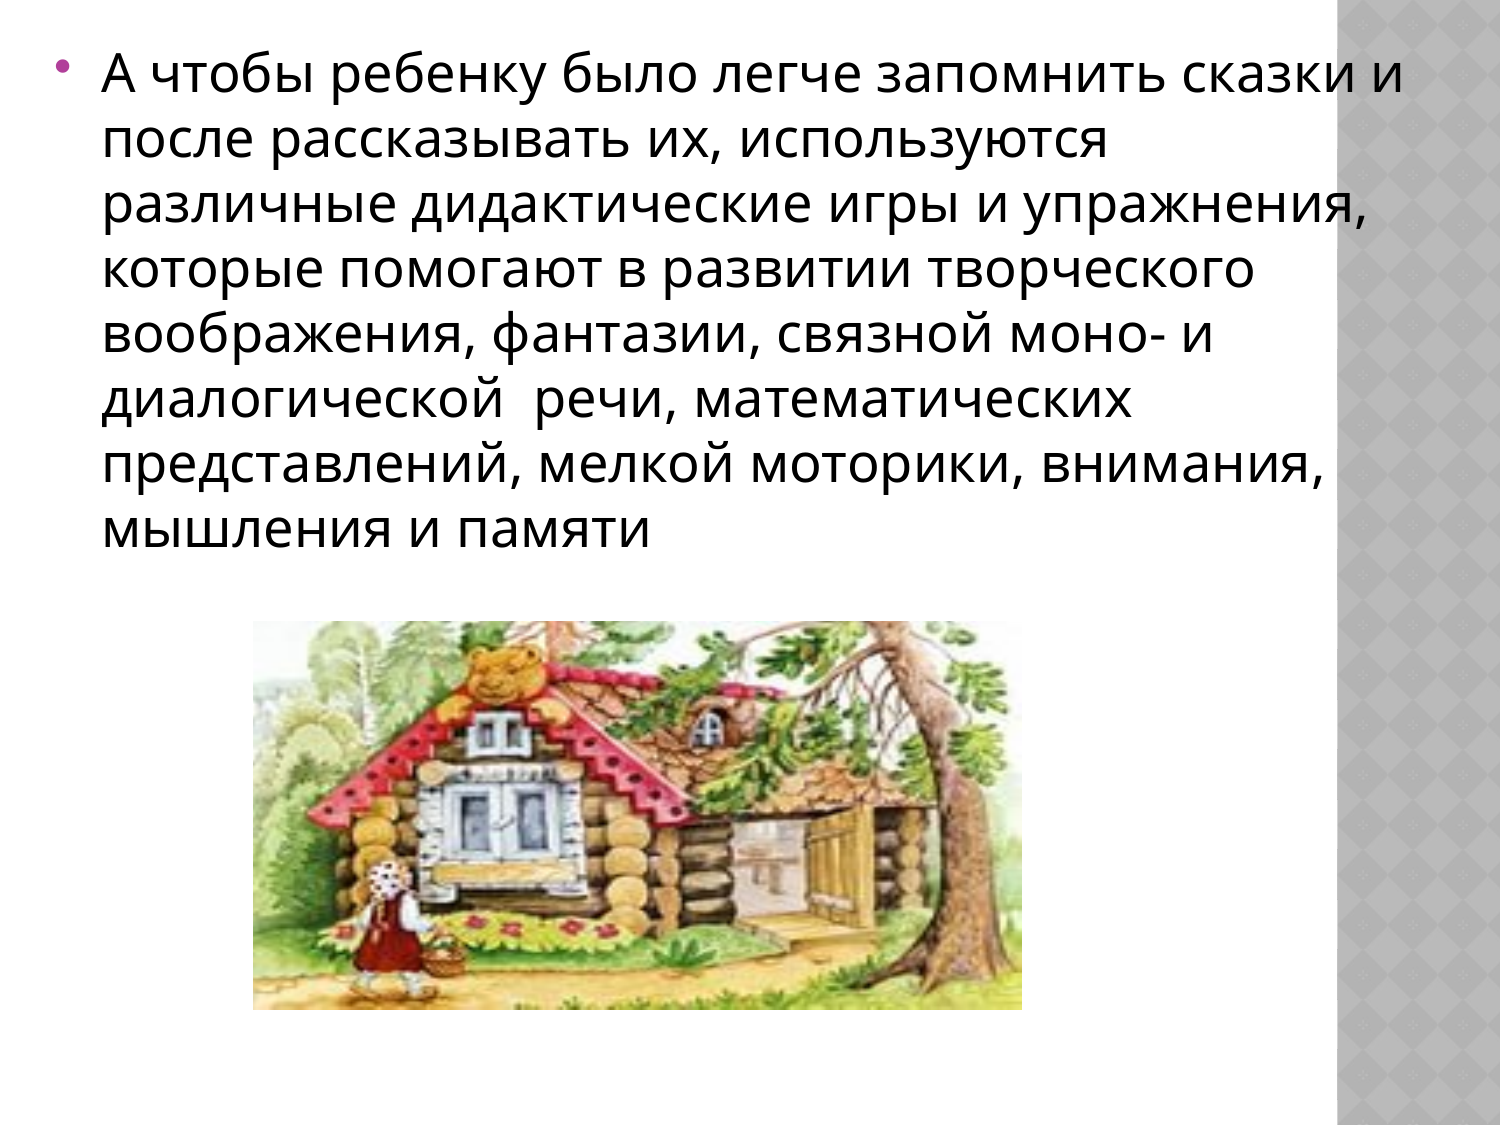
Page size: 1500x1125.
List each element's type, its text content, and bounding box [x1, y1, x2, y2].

picture [253, 621, 1023, 1010]
list А чтобы ребенку было легче запомнить сказки и после рассказывать их, используются различные дидактические игры и упражнения, которые помогают в развитии творческого воображения, фантазии, связной моно- и диалогической речи, математических представлений, мелкой моторики, внимания, мышления и памяти [41, 30, 1425, 1005]
